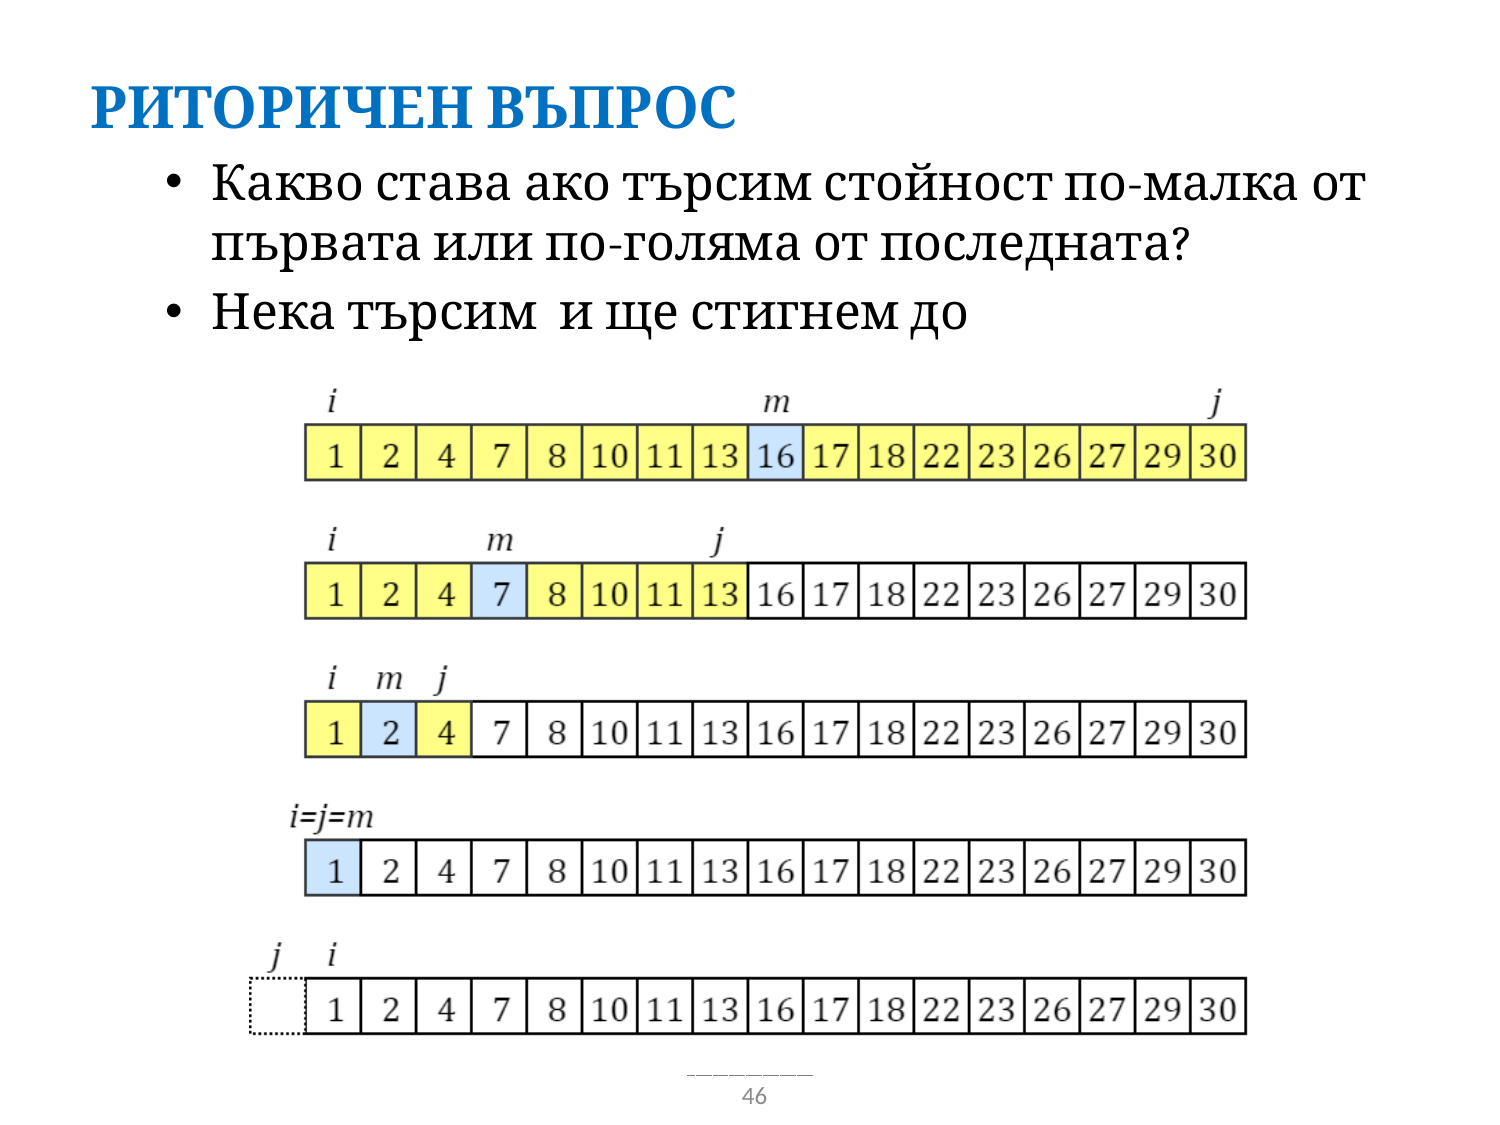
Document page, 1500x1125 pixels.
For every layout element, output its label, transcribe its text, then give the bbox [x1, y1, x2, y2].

slide_number 46 [579, 1065, 930, 1125]
picture [249, 368, 1251, 1038]
